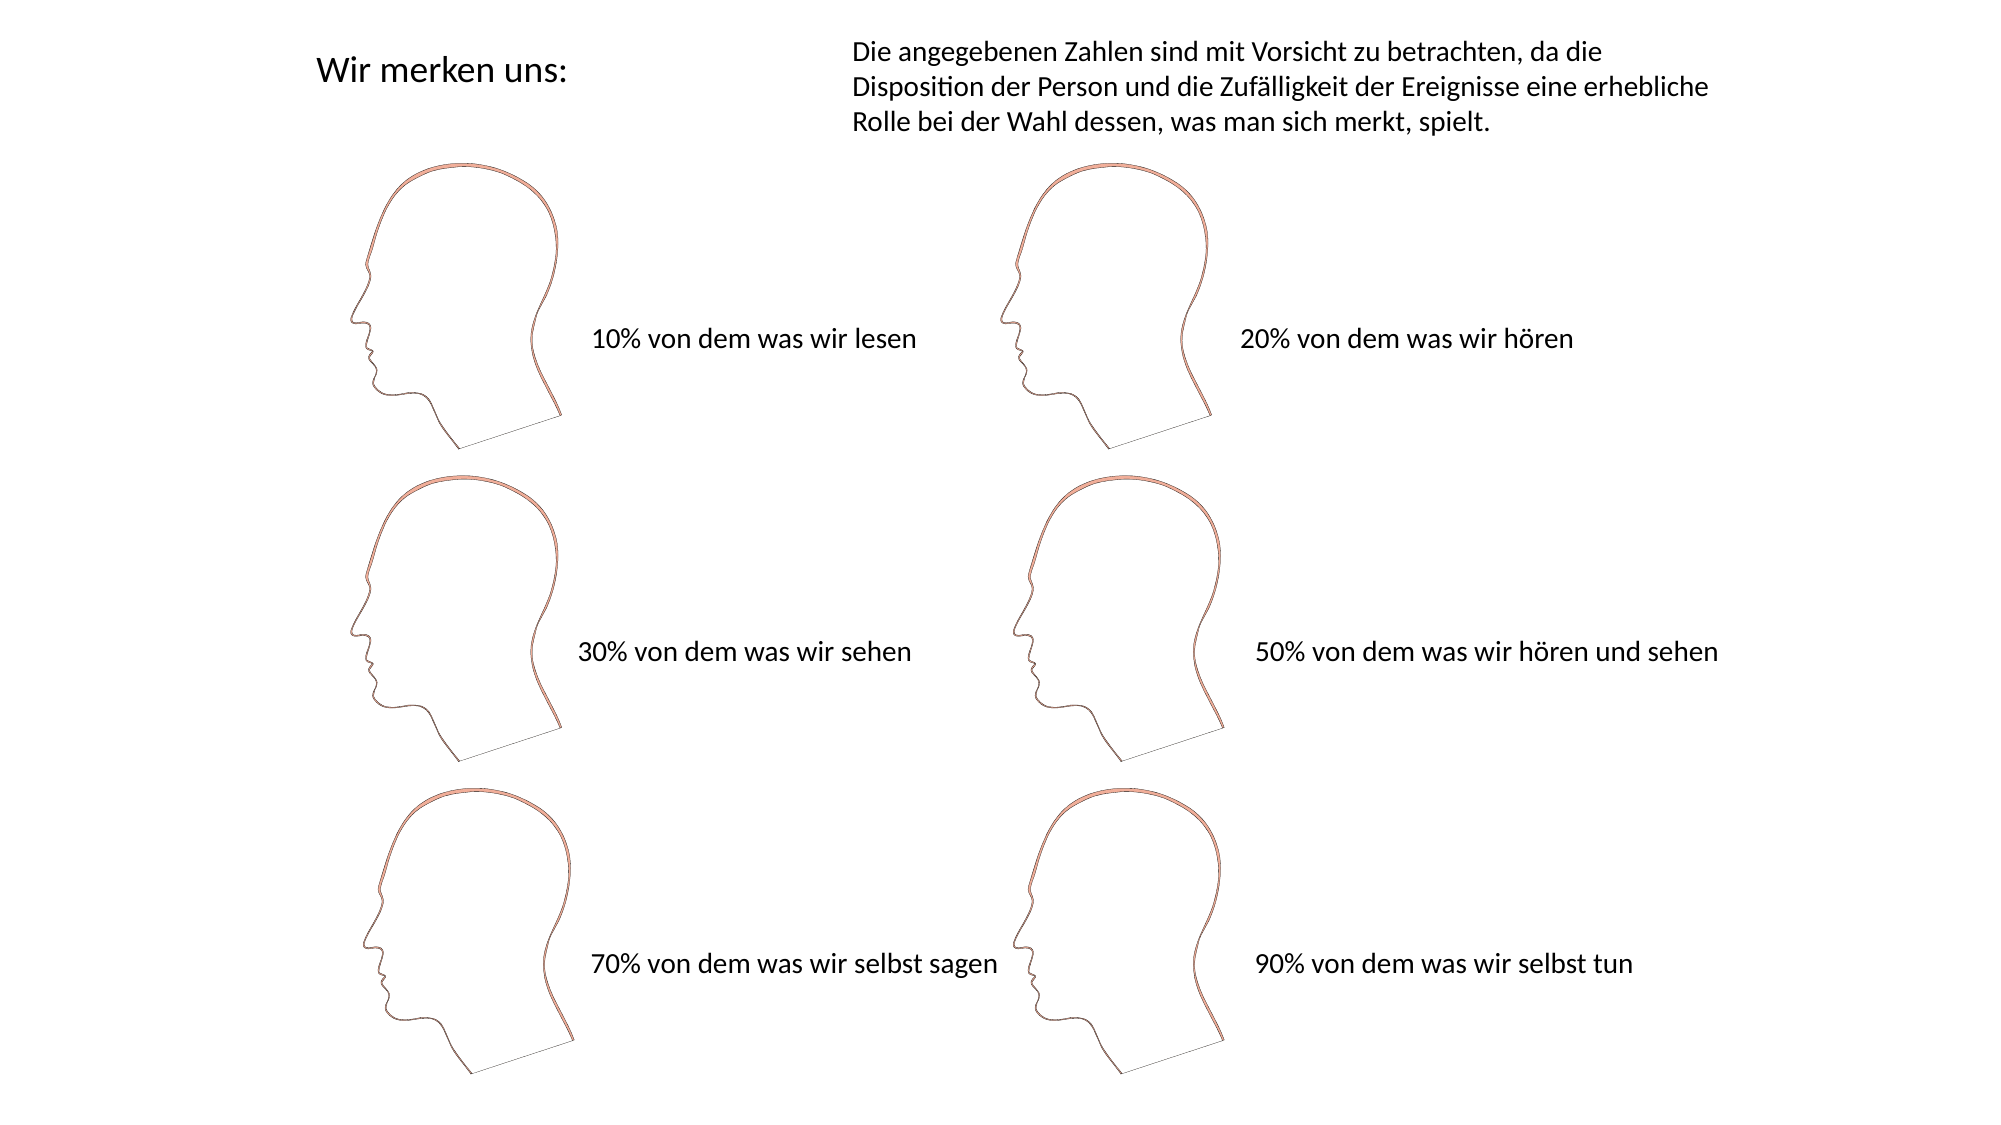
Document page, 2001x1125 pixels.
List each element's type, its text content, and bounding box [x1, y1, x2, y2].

text_box 20% von dem was wir hören [1225, 312, 1590, 363]
text_box Die angegebenen Zahlen sind mit Vorsicht zu betrachten, da die Disposition der Person und die Zufälligkeit der Ereignisse eine erhebliche Rolle bei der Wahl dessen, was man sich merkt, spielt. [837, 24, 1750, 145]
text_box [1012, 787, 1225, 1075]
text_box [999, 162, 1213, 450]
text_box 50% von dem was wir hören und sehen [1240, 624, 1734, 675]
text_box Wir merken uns: [301, 37, 584, 98]
text_box 10% von dem was wir lesen [576, 312, 933, 363]
text_box 70% von dem was wir selbst sagen [575, 937, 1012, 988]
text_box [362, 787, 575, 1075]
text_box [349, 474, 563, 763]
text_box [349, 162, 563, 450]
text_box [1012, 474, 1225, 763]
text_box 30% von dem was wir sehen [563, 624, 928, 675]
text_box 90% von dem was wir selbst tun [1239, 937, 1649, 988]
